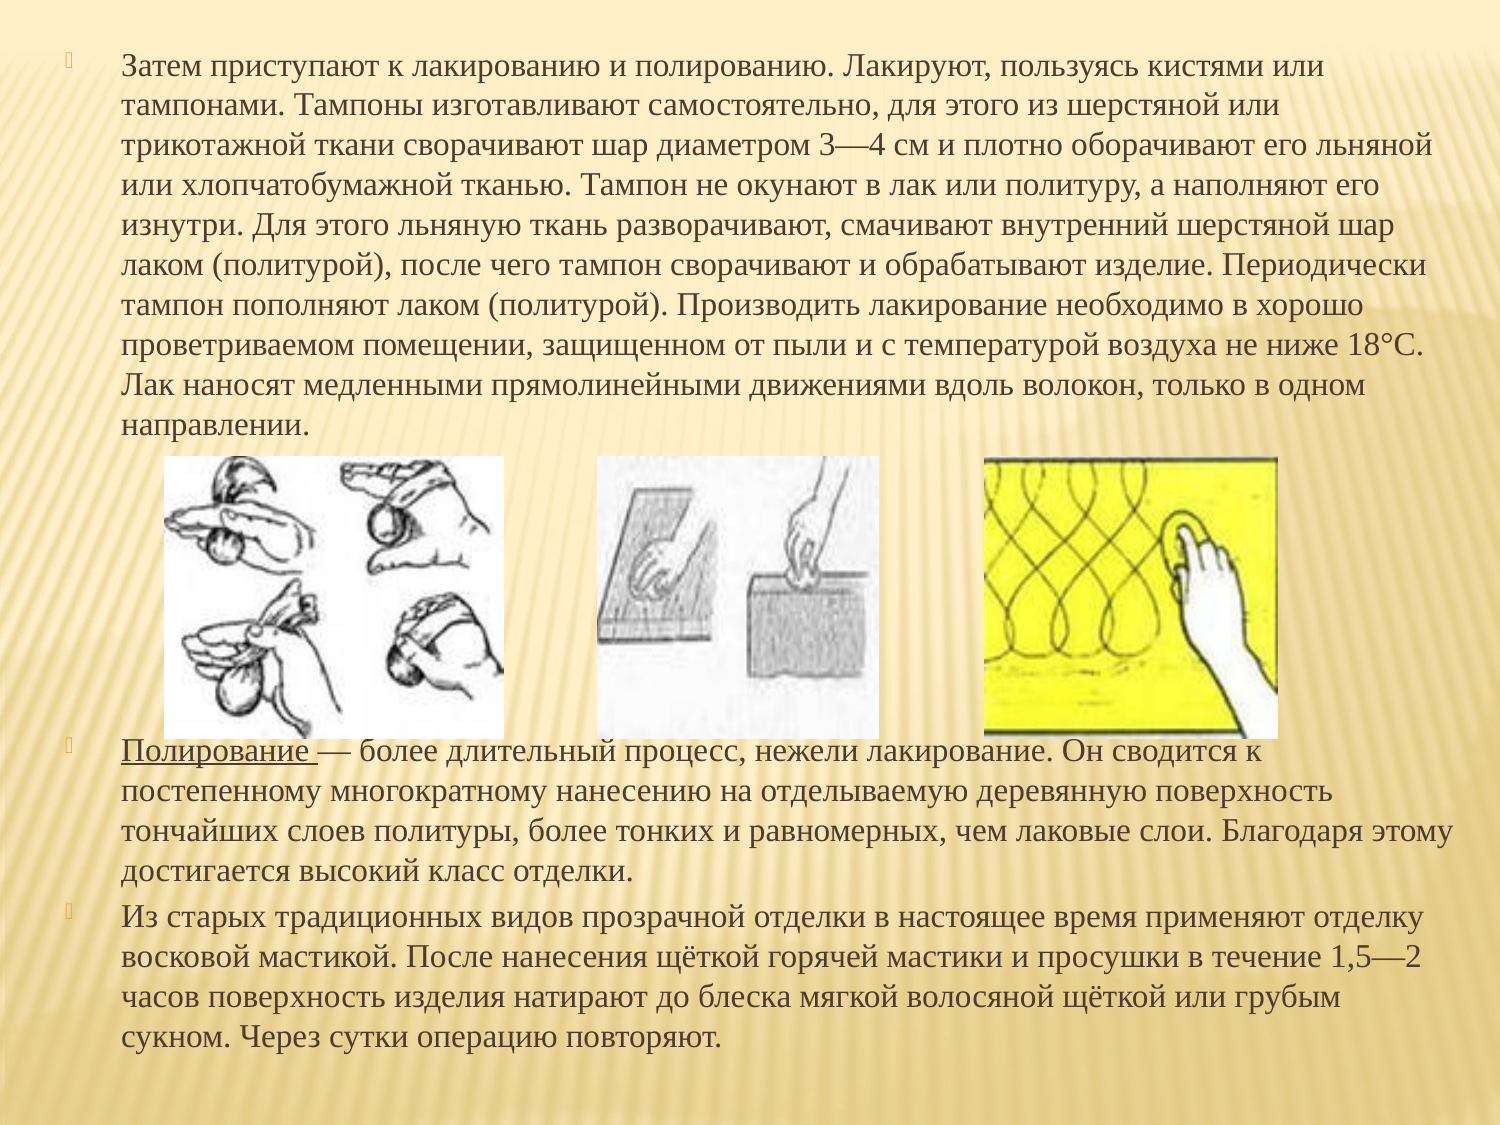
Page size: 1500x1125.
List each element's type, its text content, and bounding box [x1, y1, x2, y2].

picture [597, 456, 880, 739]
list Затем приступают к лакированию и полированию. Лакируют, пользуясь кистями или тампонами. Тампоны изготавливают самостоятельно, для этого из шерстяной или трикотажной ткани сворачивают шар диаметром 3—4 см и плотно оборачивают его льняной или хлопчатобумажной тканью. Тампон не окунают в лак или политуру, а наполняют его изнутри. Для этого льняную ткань разворачивают, смачивают внутренний шерстяной шар лаком (политурой), после чего тампон сворачивают и обрабатывают изделие. Периодически тампон пополняют лаком (политурой). Производить лакирование необходимо в хорошо проветриваемом помещении, защищенном от пыли и с температурой воздуха не ниже 18°С. Лак наносят медленными прямолинейными движениями вдоль волокон, только в одном направлении. Полирование — более длительный процесс, нежели лакирование. Он сводится к постепенному многократному нанесению на отделываемую деревянную поверхность тончайших слоев политуры, более тонких и равномерных, чем лаковые слои. Благодаря этому достигается высокий класс отделки. Из старых традиционных видов прозрачной отделки в настоящее время применяют отделку восковой мастикой. После нанесения щёткой горячей мастики и просушки в течение 1,5—2 часов поверхность изделия натирают до блеска мягкой волосяной щёткой или грубым сукном. Через сутки операцию повторяют. [49, 34, 1476, 1079]
picture [163, 456, 505, 739]
picture [984, 456, 1278, 739]
